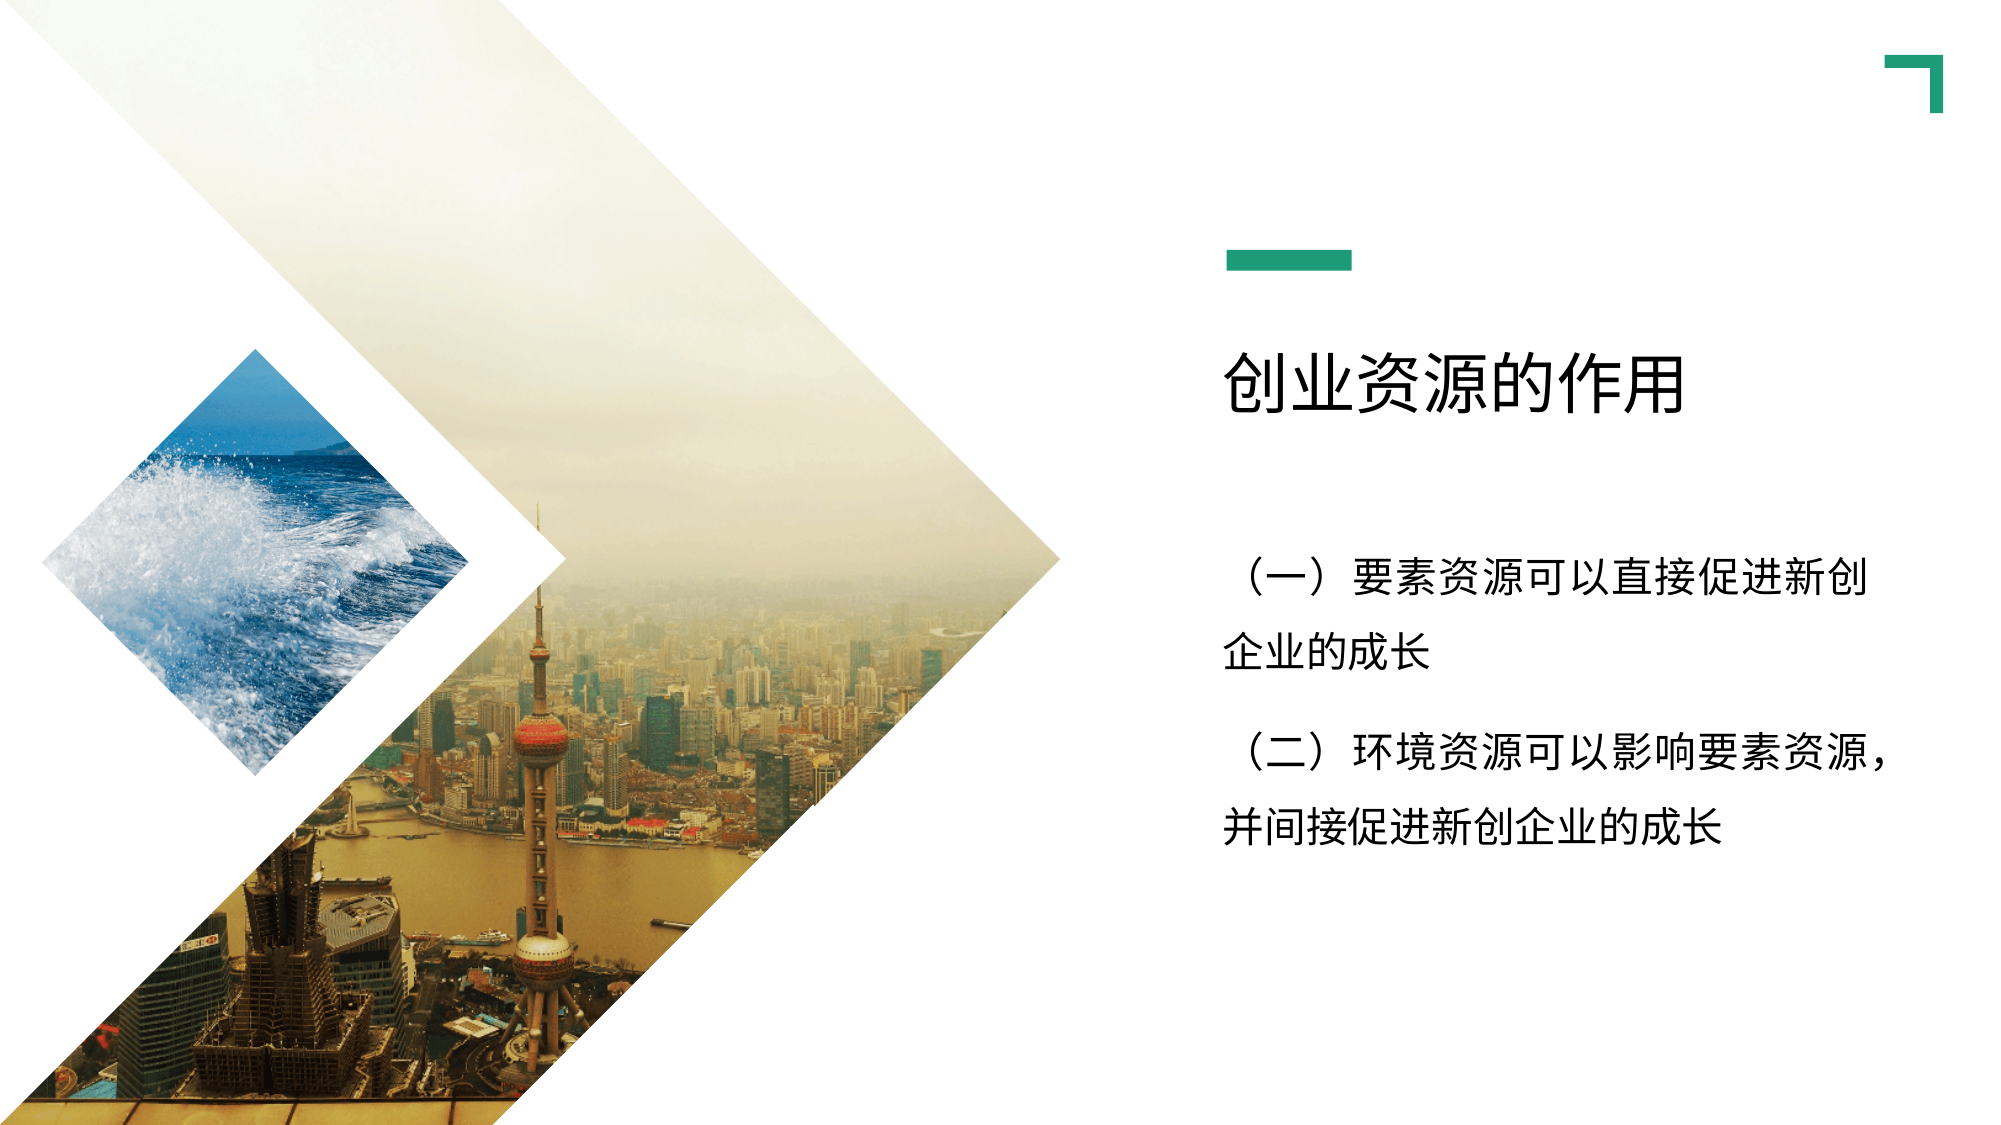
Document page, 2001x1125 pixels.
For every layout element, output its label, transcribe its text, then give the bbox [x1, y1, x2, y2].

text_box [0, 0, 1062, 1125]
text_box [40, 347, 471, 778]
text_box [1884, 54, 1944, 114]
text_box 创业资源的作用 [1207, 334, 1801, 430]
text_box [1226, 249, 1353, 272]
text_box （一）要素资源可以直接促进新创企业的成长 （二）环境资源可以影响要素资源，并间接促进新创企业的成长 [1207, 518, 1885, 859]
